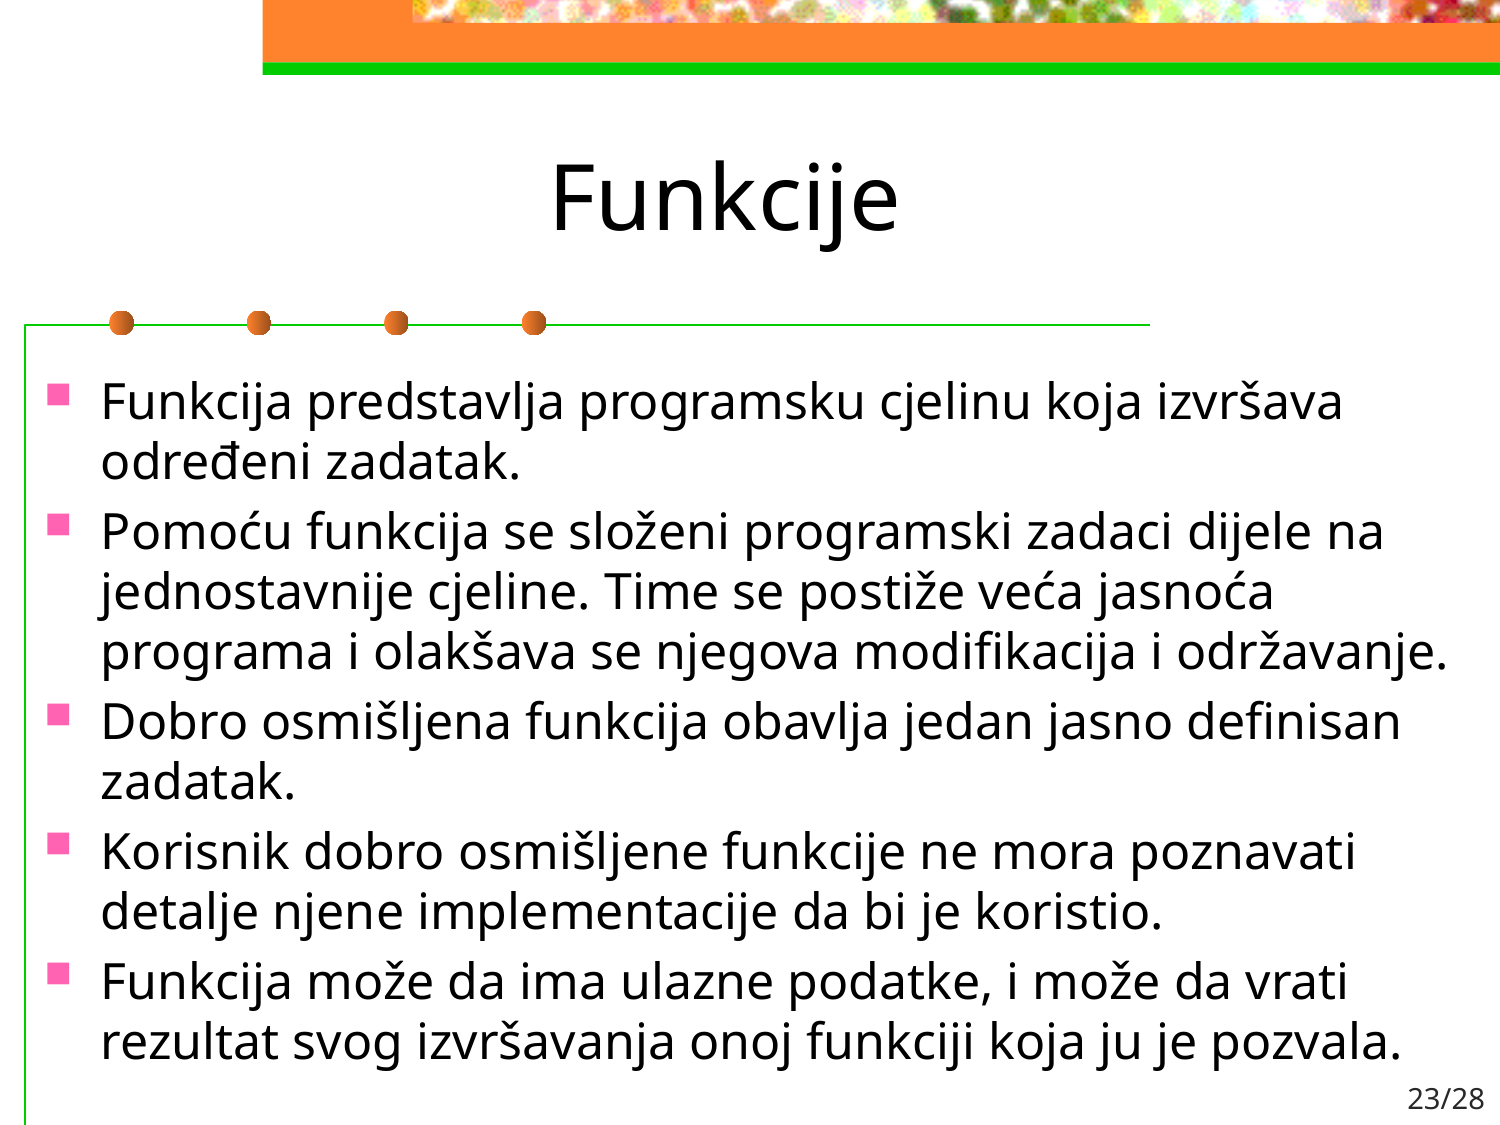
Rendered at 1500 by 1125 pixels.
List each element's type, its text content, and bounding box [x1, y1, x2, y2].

text_box 23/28 [1374, 1072, 1500, 1123]
title Funkcije [87, 99, 1363, 288]
picture [412, 0, 1500, 23]
list Funkcija predstavlja programsku cjelinu koja izvršava određeni zadatak. Pomoću funkcija se složeni programski zadaci dijele na jednostavnije cjeline. Time se postiže veća jasnoća programa i olakšava se njegova modifikacija i održavanje. Dobro osmišljena funkcija obavlja jedan jasno definisan zadatak. Korisnik dobro osmišljene funkcije ne mora poznavati detalje njene implementacije da bi je koristio. Funkcija može da ima ulazne podatke, i može da vrati rezultat svog izvršavanja onoj funkciji koja ju je pozvala. [29, 361, 1489, 1083]
